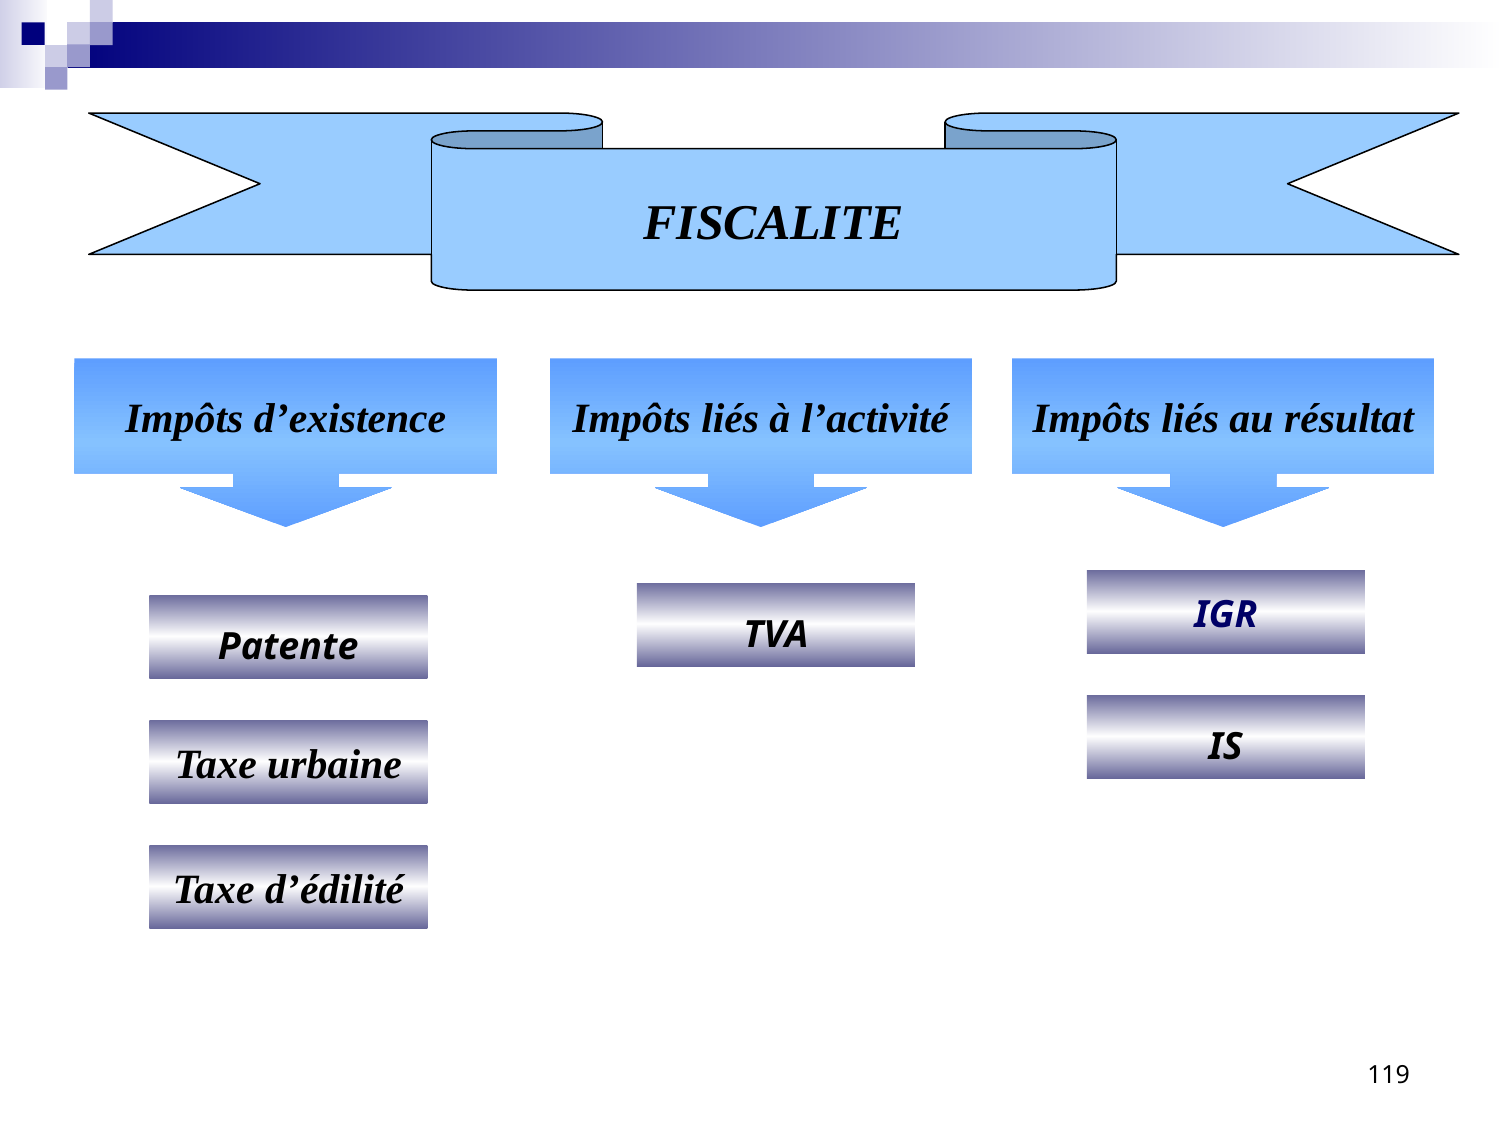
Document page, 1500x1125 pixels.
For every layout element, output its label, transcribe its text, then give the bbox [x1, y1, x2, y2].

text_box IS [1086, 695, 1365, 779]
text_box IGR [1086, 570, 1365, 654]
text_box Impôts d’existence [74, 358, 498, 528]
text_box FISCALITE [88, 113, 1459, 291]
text_box Impôts liés à l’activité [549, 358, 973, 528]
text_box Impôts liés au résultat [1011, 358, 1435, 528]
text_box TVA [636, 583, 915, 667]
text_box Patente [149, 595, 428, 679]
text_box Taxe d’édilité [149, 845, 428, 929]
text_box Taxe urbaine [149, 720, 428, 804]
slide_number 119 [1074, 1025, 1425, 1100]
